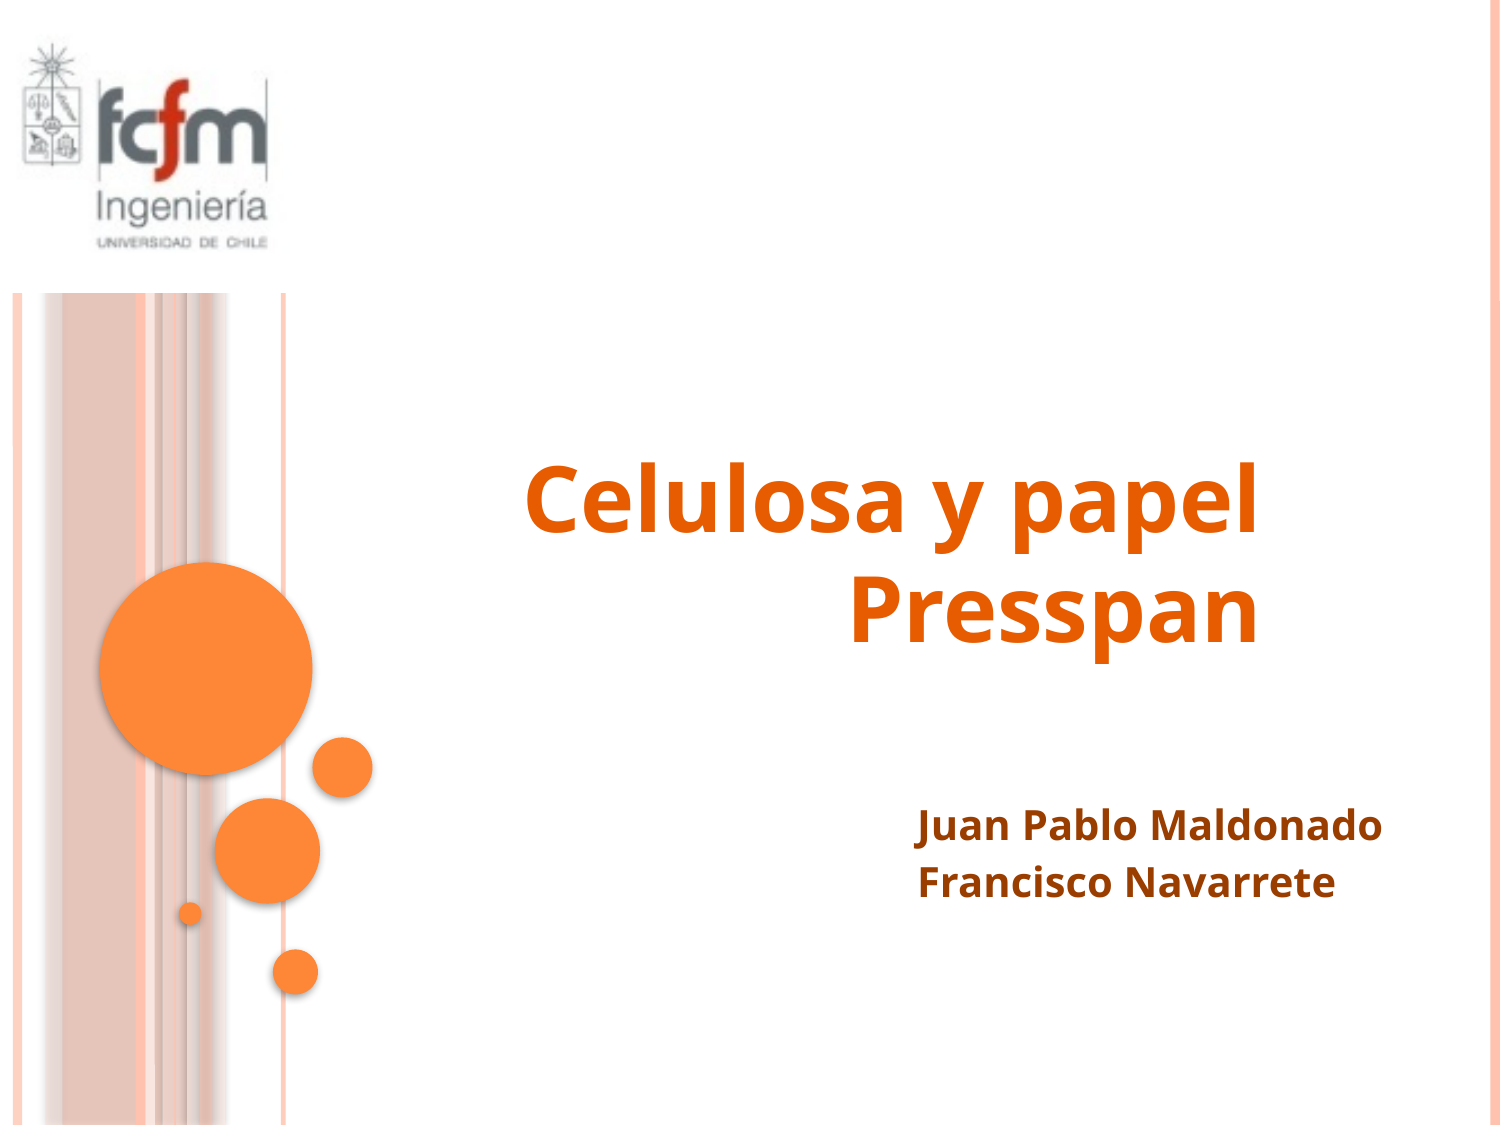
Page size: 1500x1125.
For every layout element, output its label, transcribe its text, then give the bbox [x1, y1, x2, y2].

text_box Celulosa y papel Presspan [433, 433, 1278, 669]
subtitle Juan Pablo Maldonado Francisco Navarrete [902, 796, 1463, 975]
picture [0, 0, 294, 294]
